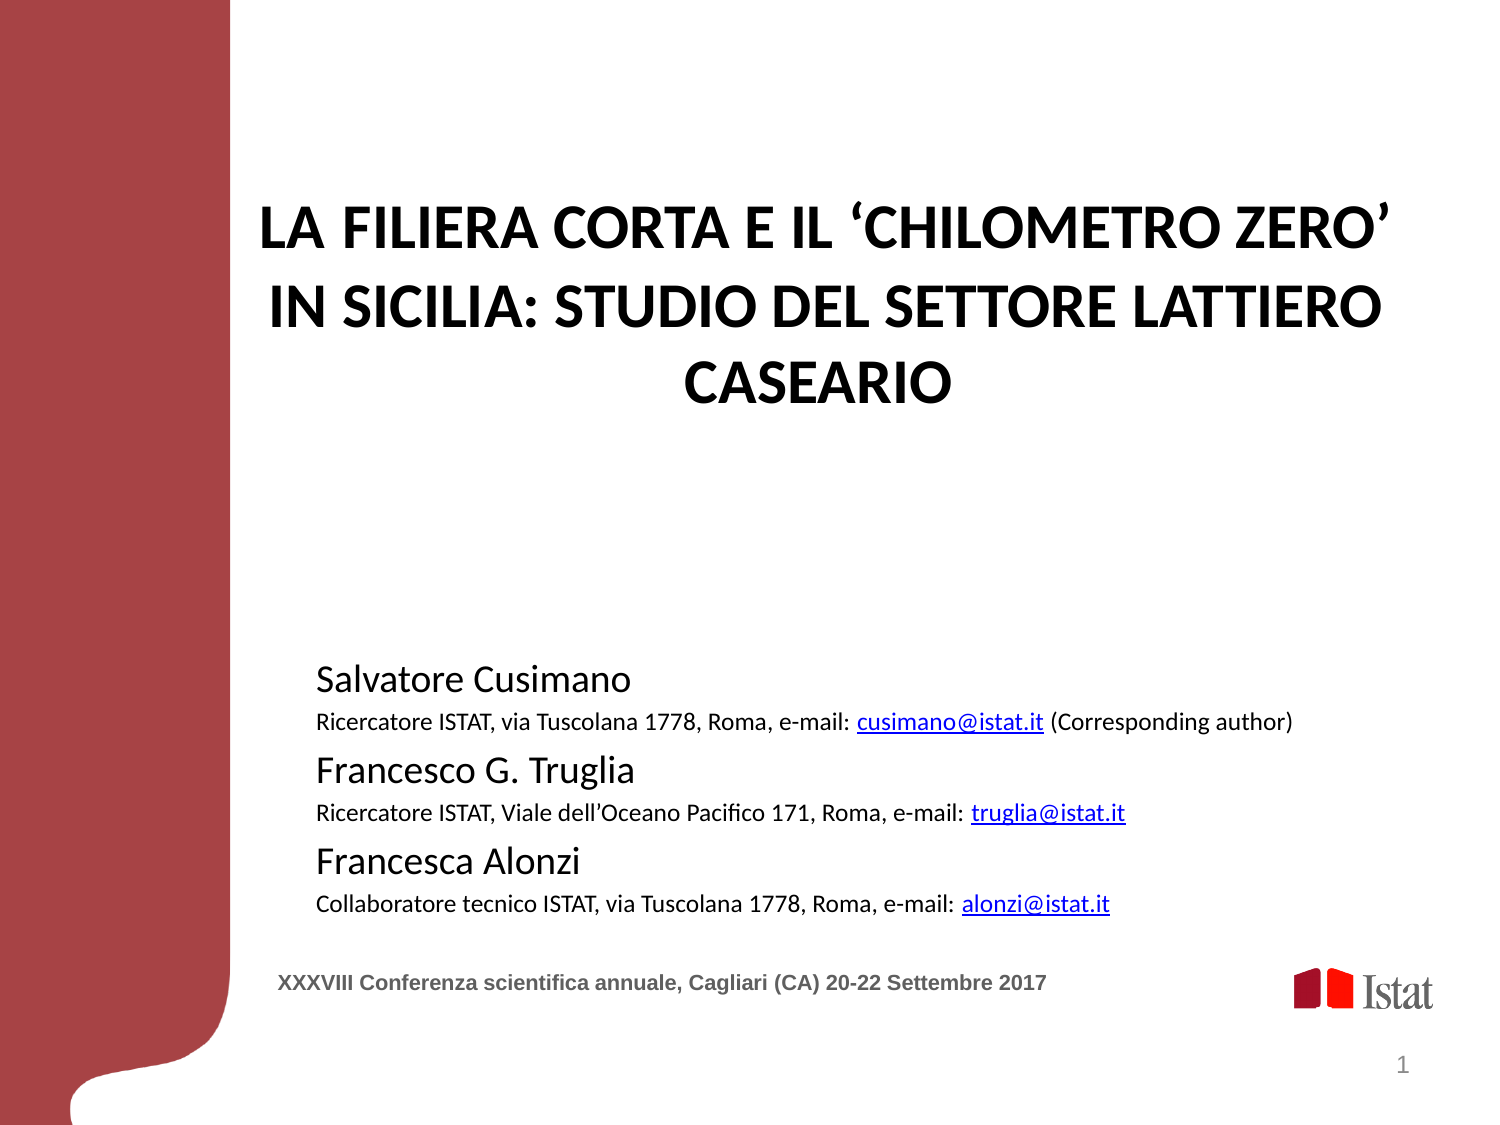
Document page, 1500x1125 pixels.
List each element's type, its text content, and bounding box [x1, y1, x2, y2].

text_box Salvatore Cusimano Ricercatore ISTAT, via Tuscolana 1778, Roma, e-mail: cusimano@istat.it (Corresponding author) Francesco G. Truglia Ricercatore ISTAT, Viale dell’Oceano Pacifico 171, Roma, e-mail: truglia@istat.it Francesca Alonzi Collaboratore tecnico ISTAT, via Tuscolana 1778, Roma, e-mail: alonzi@istat.it [301, 645, 1351, 933]
title LA FILIERA CORTA E IL ‘CHILOMETRO ZERO’ IN SICILIA: STUDIO DEL SETTORE LATTIERO CASEARIO [235, 160, 1424, 520]
picture [1294, 968, 1433, 1009]
picture [0, 0, 231, 1125]
text_box XXXVIII Conferenza scientifica annuale, Cagliari (CA) 20-22 Settembre 2017 [277, 968, 1058, 995]
slide_number 1 [1074, 1024, 1425, 1103]
